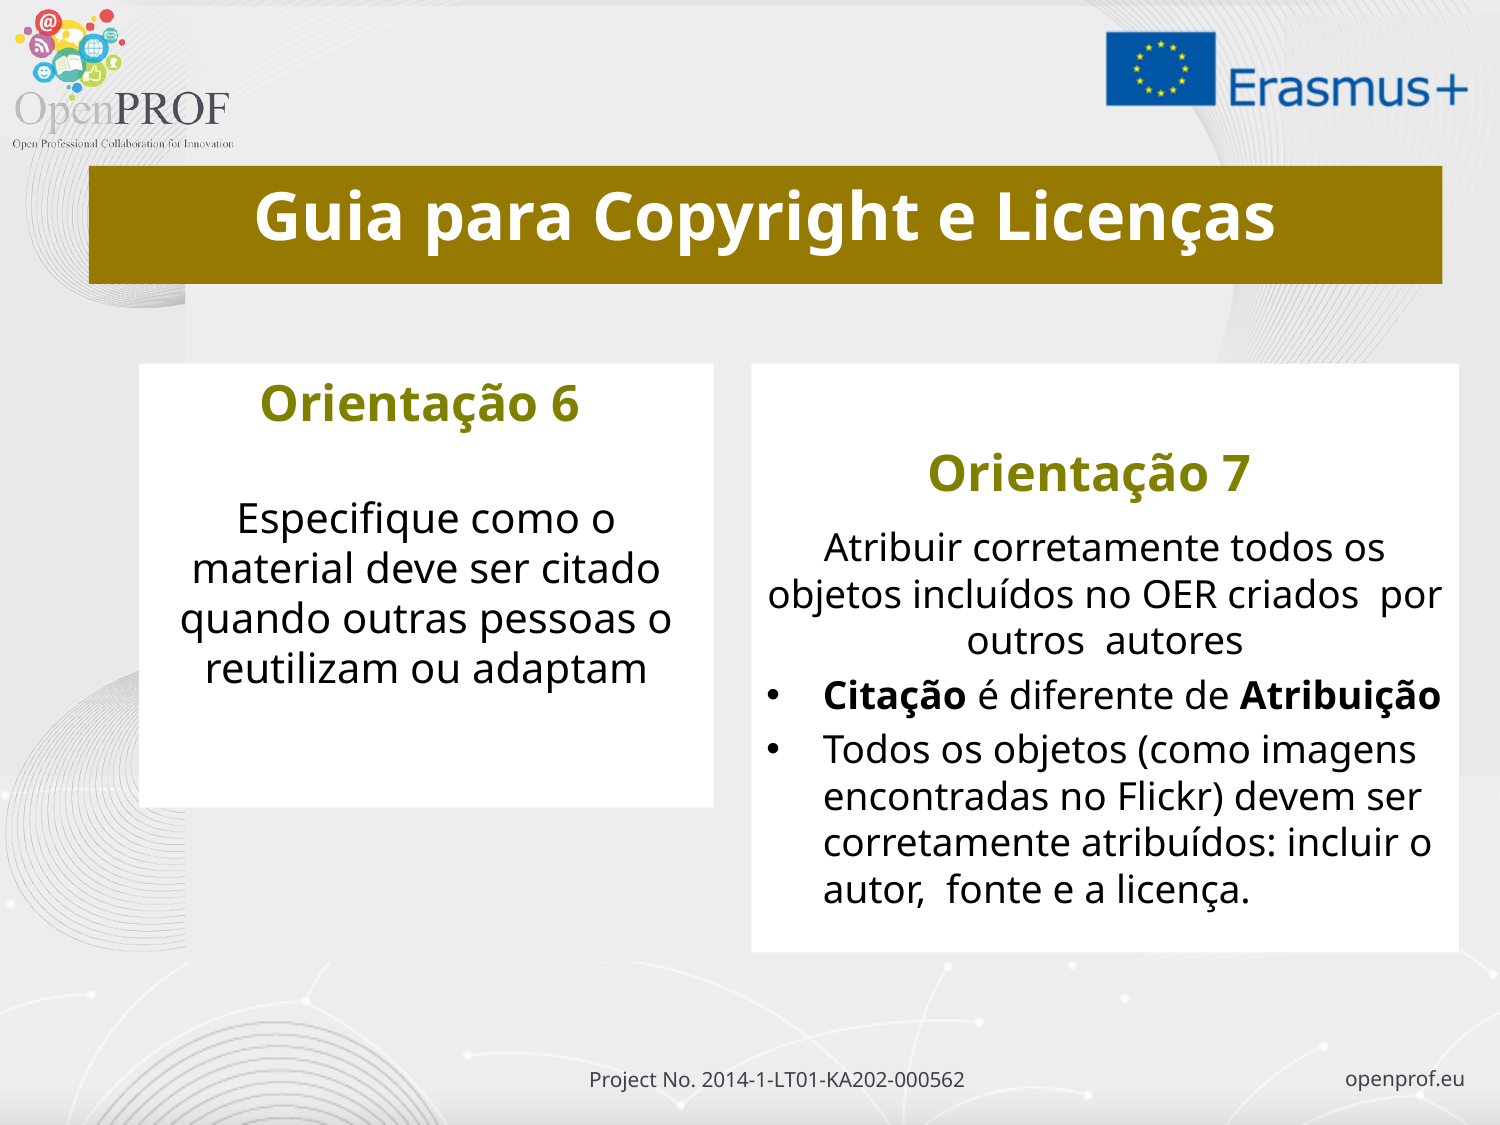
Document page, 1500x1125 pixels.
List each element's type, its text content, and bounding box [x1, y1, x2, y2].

text_box Orientação 7 Atribuir corretamente todos os objetos incluídos no OER criados por outros autores Citação é diferente de Atribuição Todos os objetos (como imagens encontradas no Flickr) devem ser corretamente atribuídos: incluir o autor, fonte e a licença. [751, 363, 1459, 953]
text_box Orientação 6 Especifique como o material deve ser citado quando outras pessoas o reutilizam ou adaptam [138, 363, 714, 808]
text_box Guia para Copyright e Licenças [88, 165, 1443, 284]
picture [0, 0, 1500, 1125]
